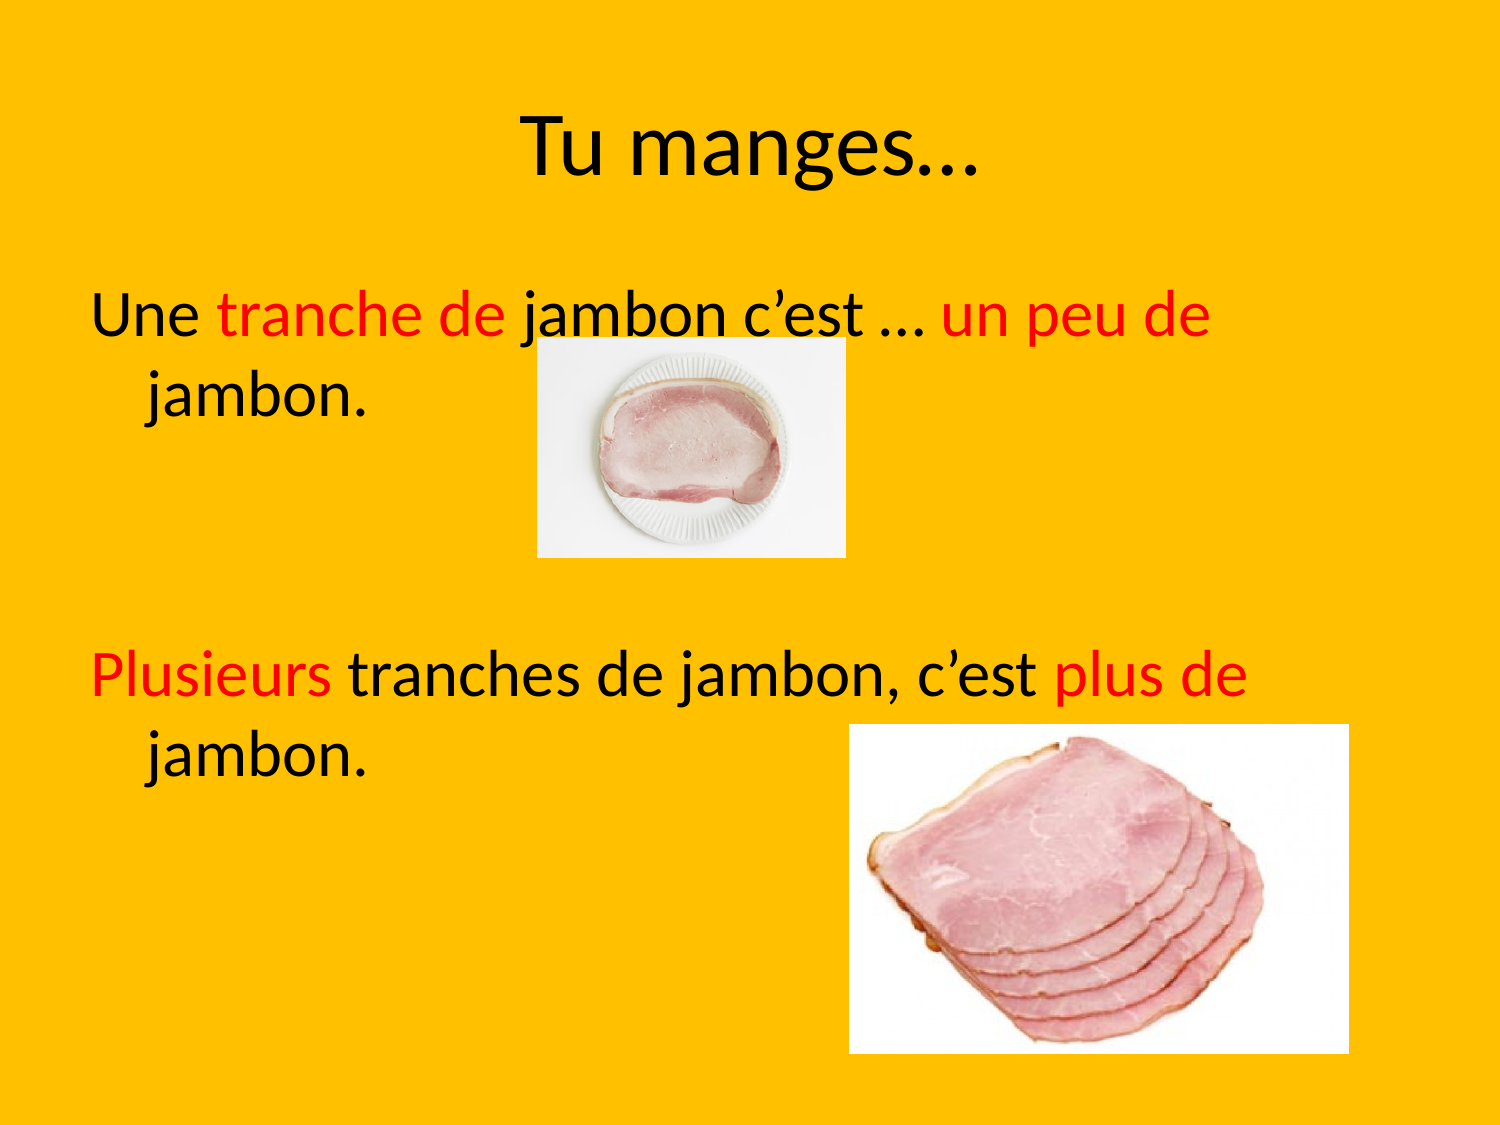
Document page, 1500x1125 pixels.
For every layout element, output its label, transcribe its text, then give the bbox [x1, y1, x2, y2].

picture [849, 724, 1349, 1054]
list Une tranche de jambon c’est … un peu de jambon. Plusieurs tranches de jambon, c’est plus de jambon. [75, 262, 1425, 1005]
picture [537, 337, 847, 559]
title Tu manges… [75, 45, 1425, 233]
